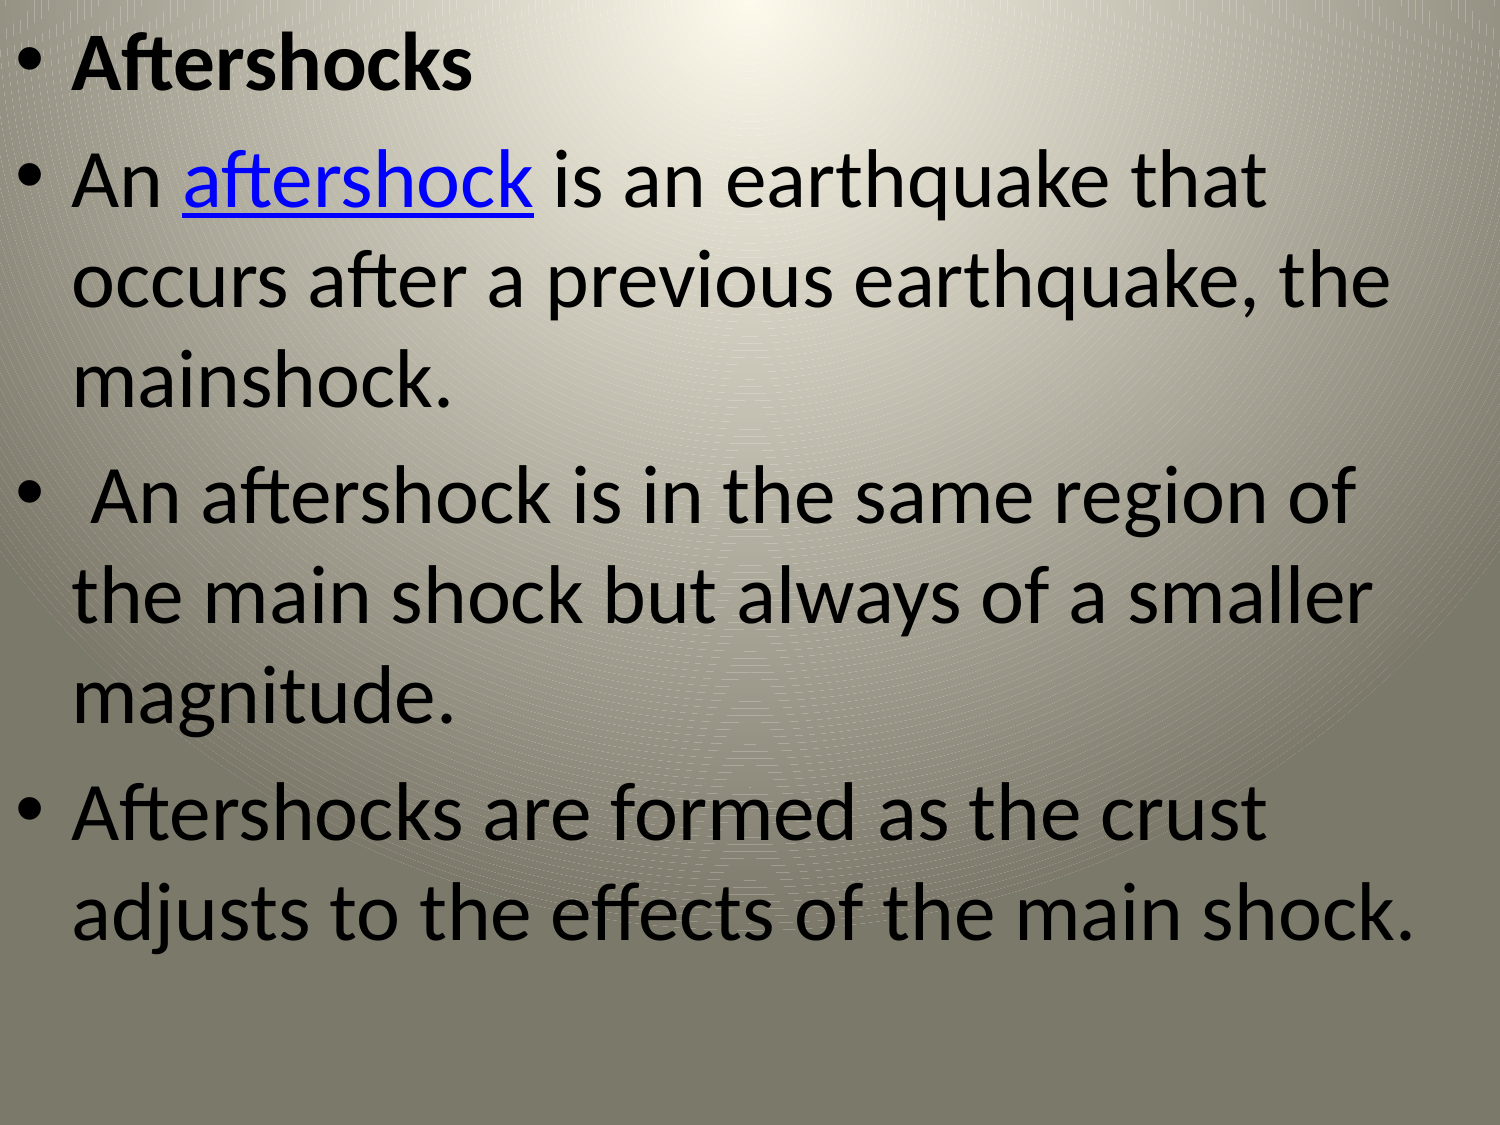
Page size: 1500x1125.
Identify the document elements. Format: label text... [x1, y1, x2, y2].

list Aftershocks An aftershock is an earthquake that occurs after a previous earthquake, the mainshock. An aftershock is in the same region of the main shock but always of a smaller magnitude. Aftershocks are formed as the crust adjusts to the effects of the main shock. [0, 0, 1500, 1125]
